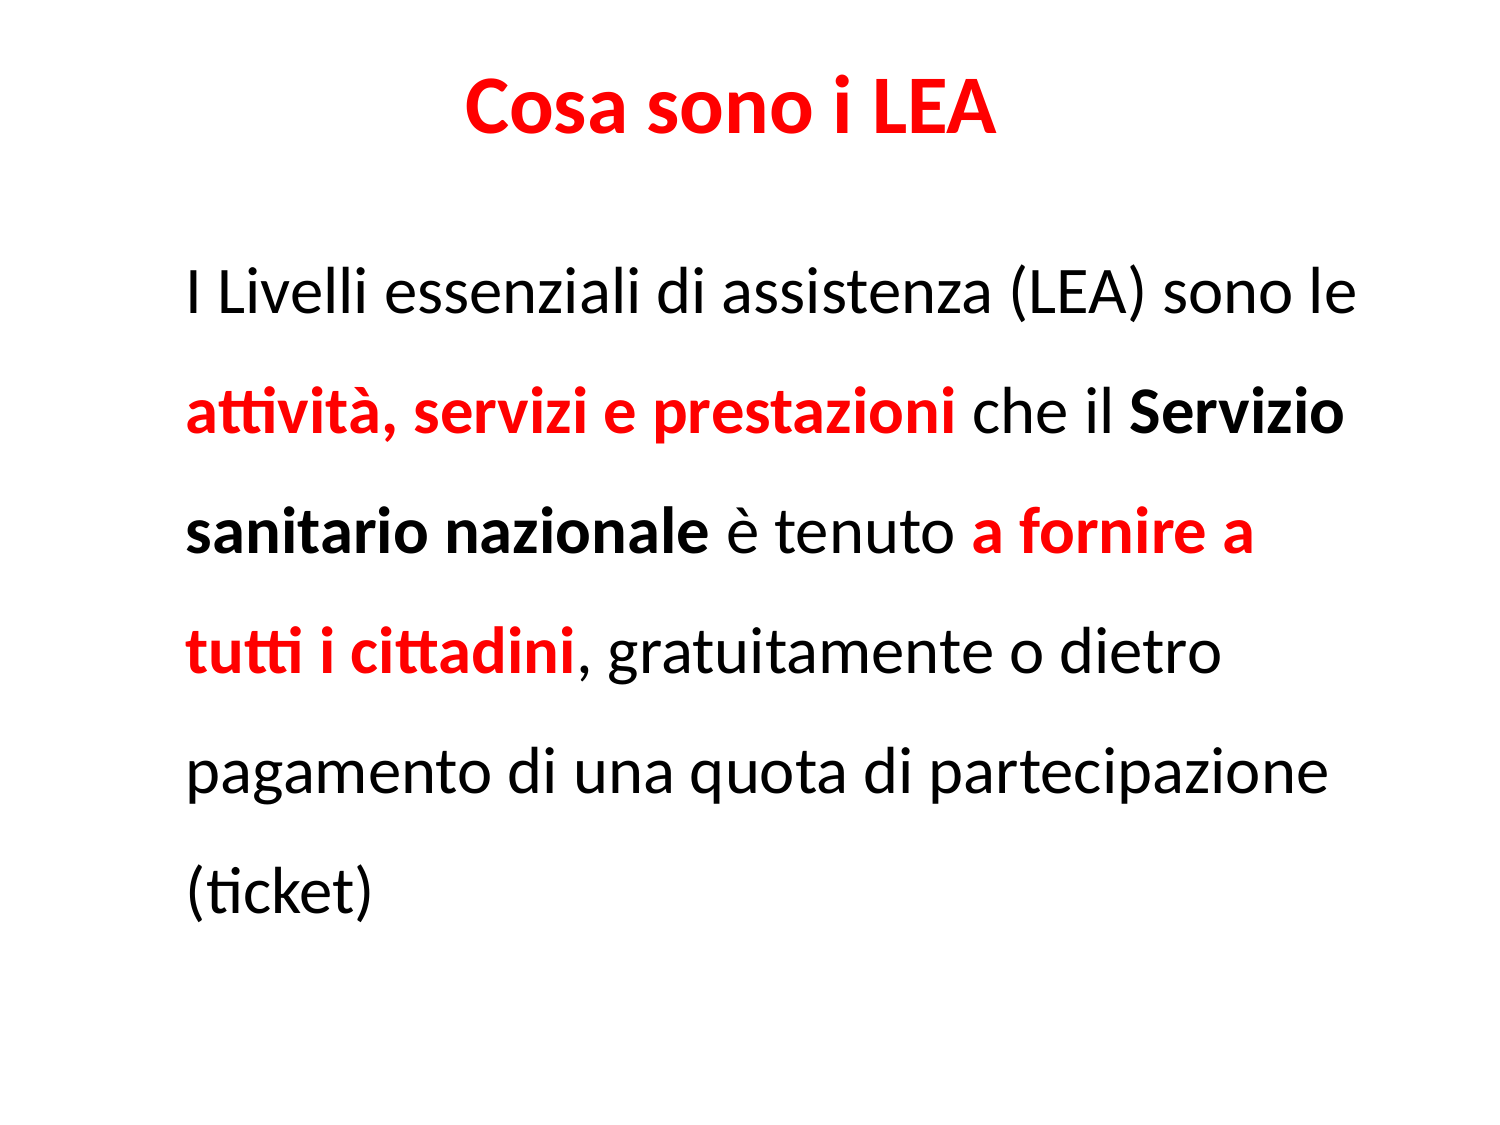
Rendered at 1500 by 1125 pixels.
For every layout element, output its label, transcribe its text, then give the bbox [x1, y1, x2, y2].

text_box I Livelli essenziali di assistenza (LEA) sono le attività, servizi e prestazioni che il Servizio sanitario nazionale è tenuto a fornire a tutti i cittadini, gratuitamente o dietro pagamento di una quota di partecipazione (ticket) [171, 199, 1400, 935]
text_box Cosa sono i LEA [450, 42, 1013, 158]
